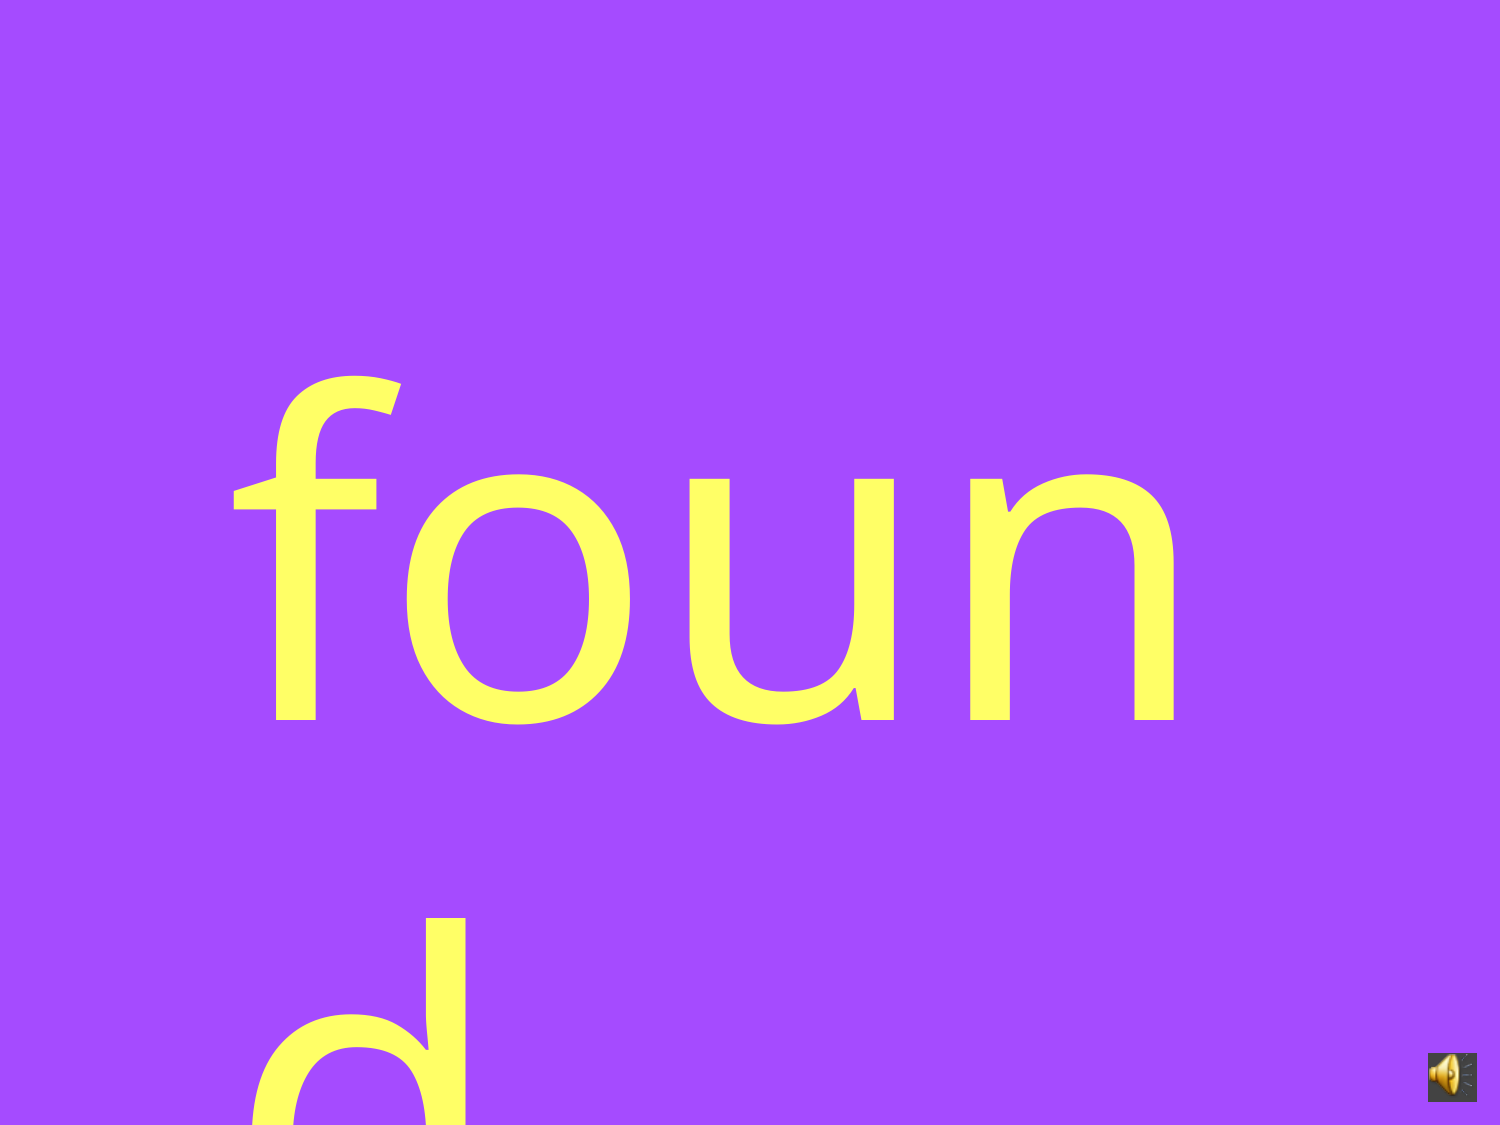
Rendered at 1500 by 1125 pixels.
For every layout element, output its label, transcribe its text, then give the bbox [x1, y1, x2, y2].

picture [1427, 1052, 1478, 1103]
subtitle found [212, 262, 1450, 763]
